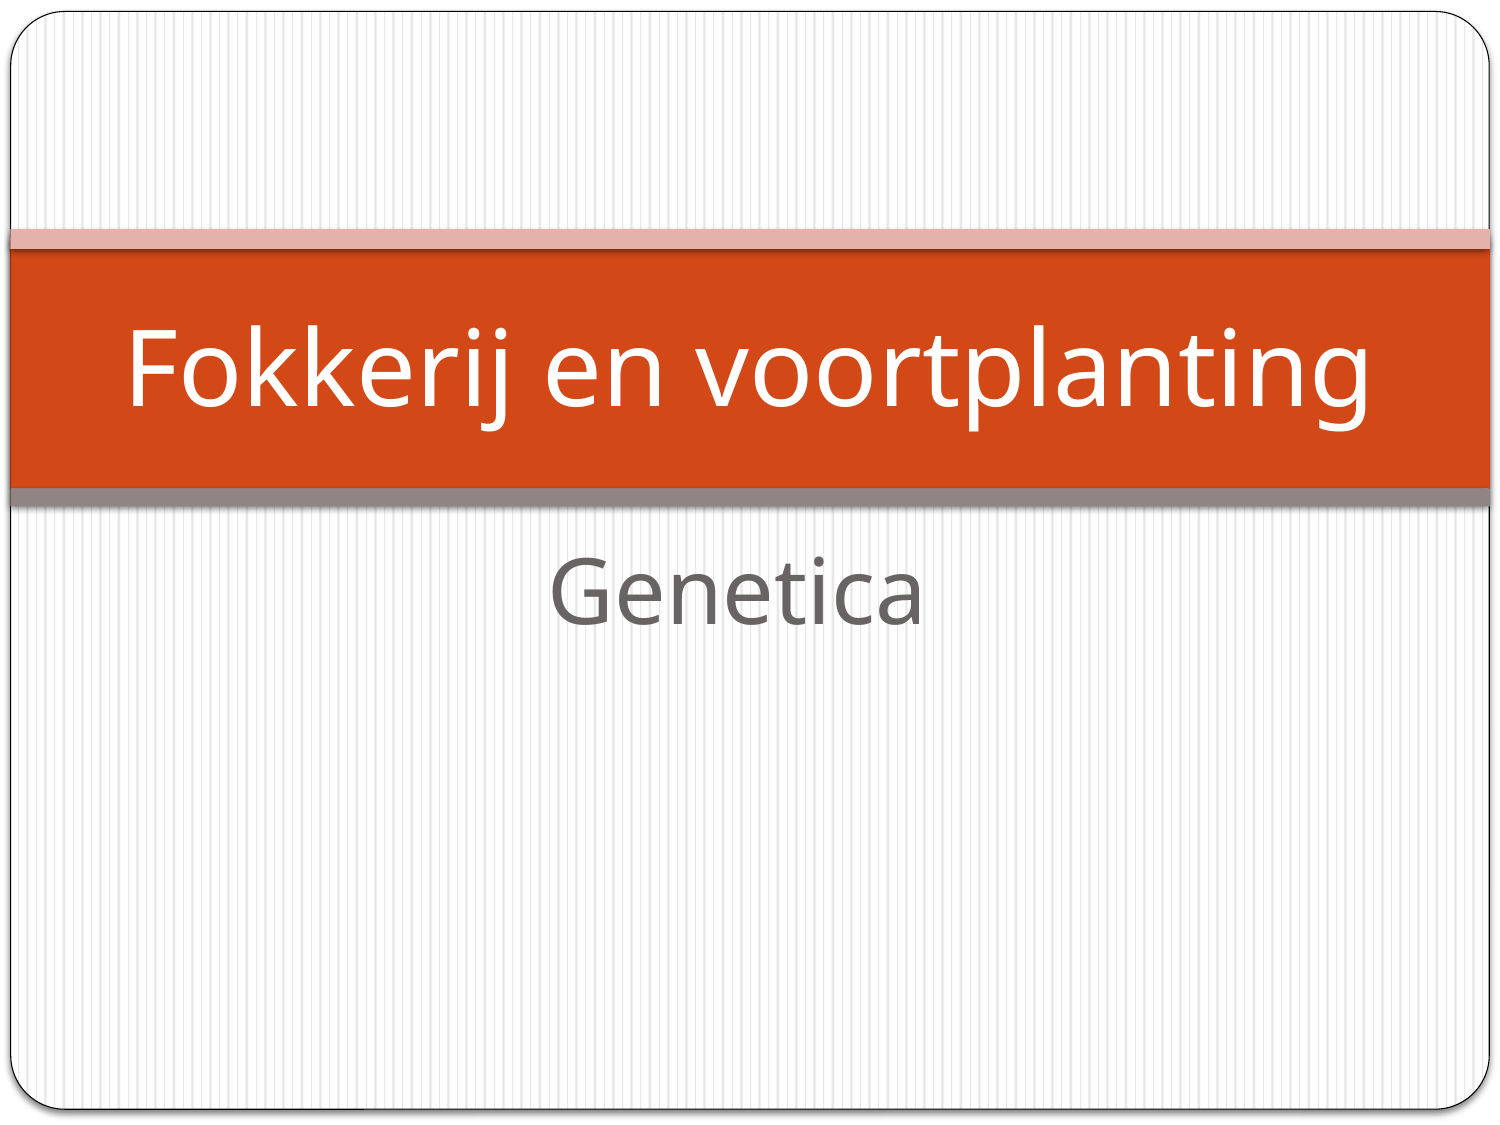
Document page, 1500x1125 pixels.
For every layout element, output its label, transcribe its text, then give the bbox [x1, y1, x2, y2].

subtitle Genetica [212, 525, 1263, 788]
title Fokkerij en voortplanting [75, 247, 1425, 489]
